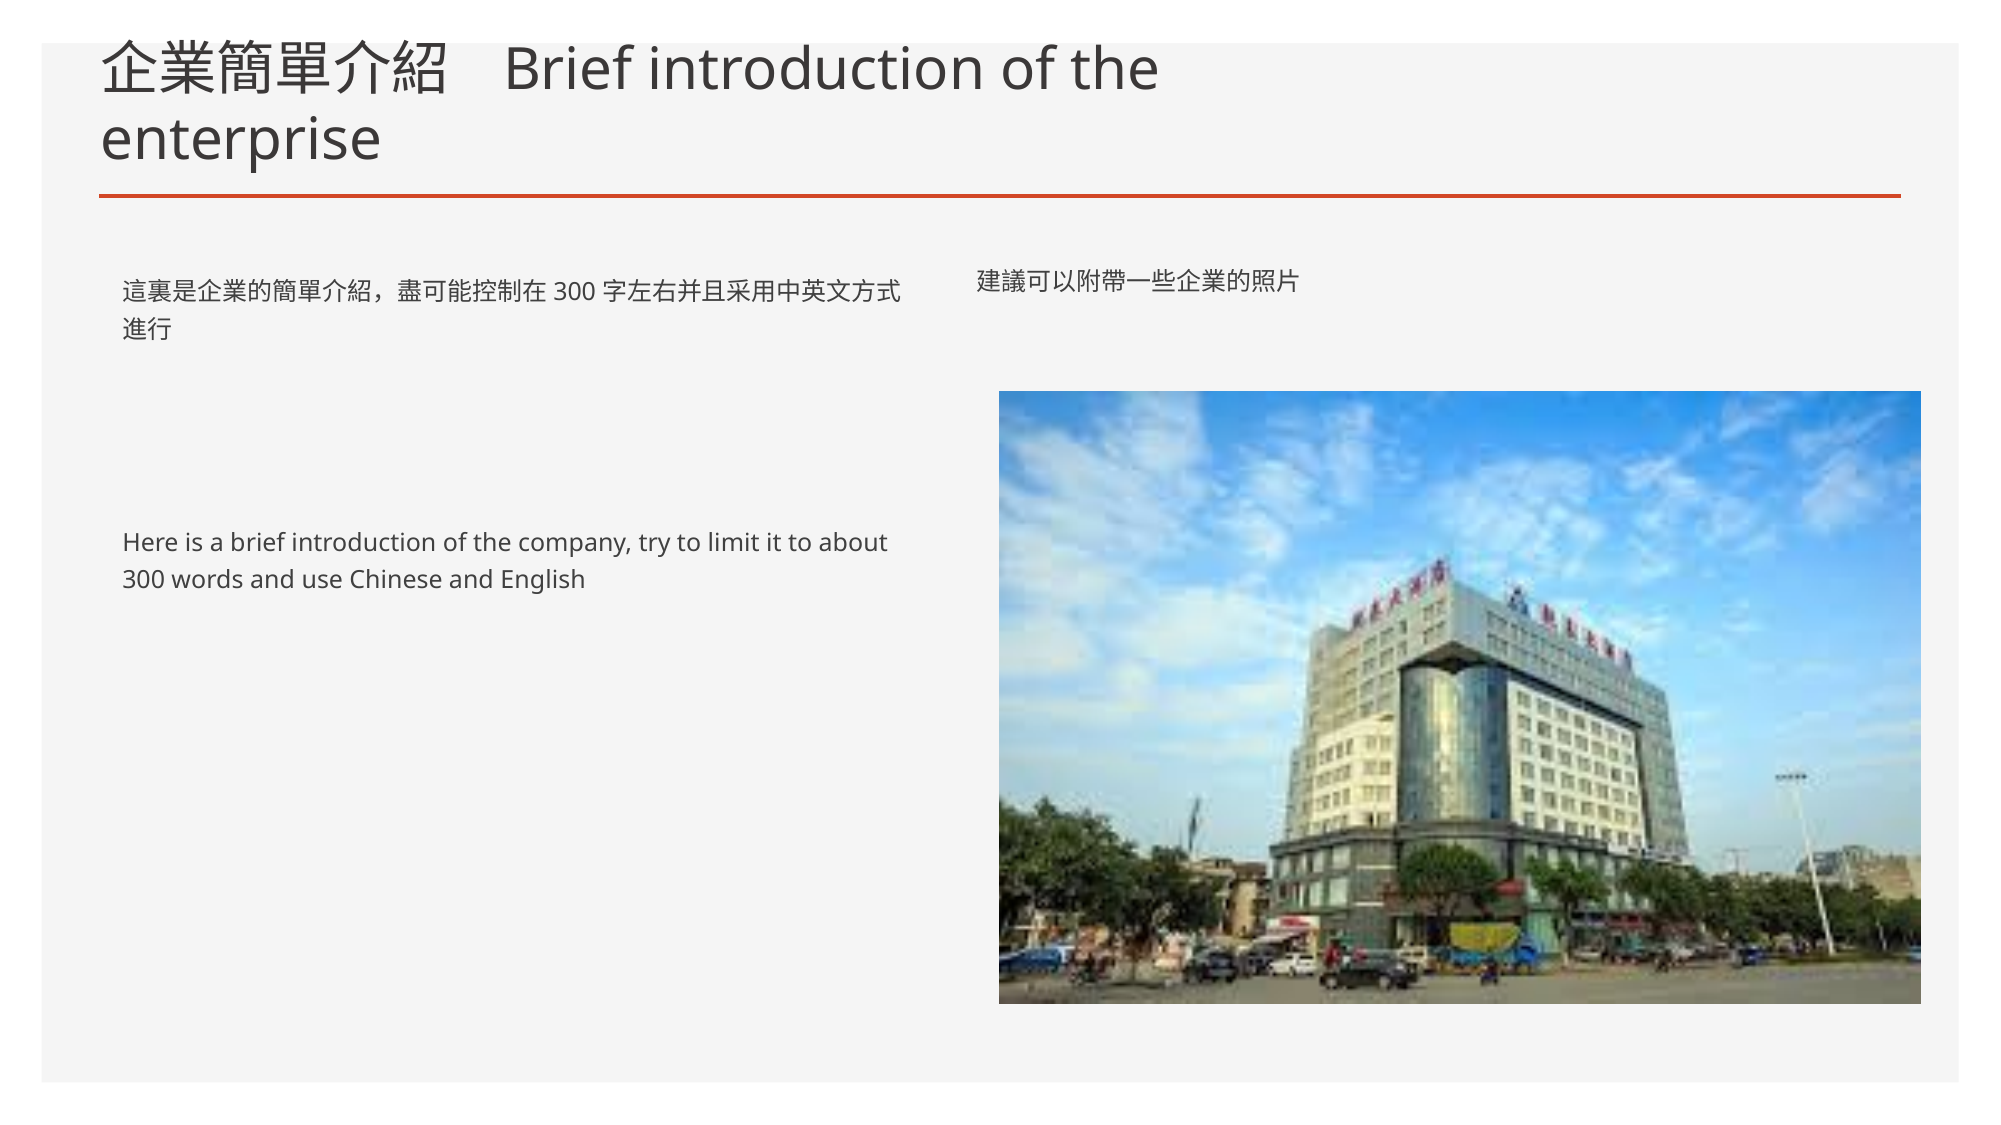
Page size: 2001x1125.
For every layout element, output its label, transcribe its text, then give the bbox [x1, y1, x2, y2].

text_box 建議可以附帶一些企業的照片 [961, 250, 1671, 886]
title 企業簡單介紹 Brief introduction of the enterprise [85, 73, 1463, 179]
picture [999, 391, 1921, 1004]
text_box 這裏是企業的簡單介紹，盡可能控制在300字左右并且采用中英文方式進行 Here is a brief introduction of the company, try to limit it to about 300 words and use Chinese and English [107, 260, 928, 1004]
